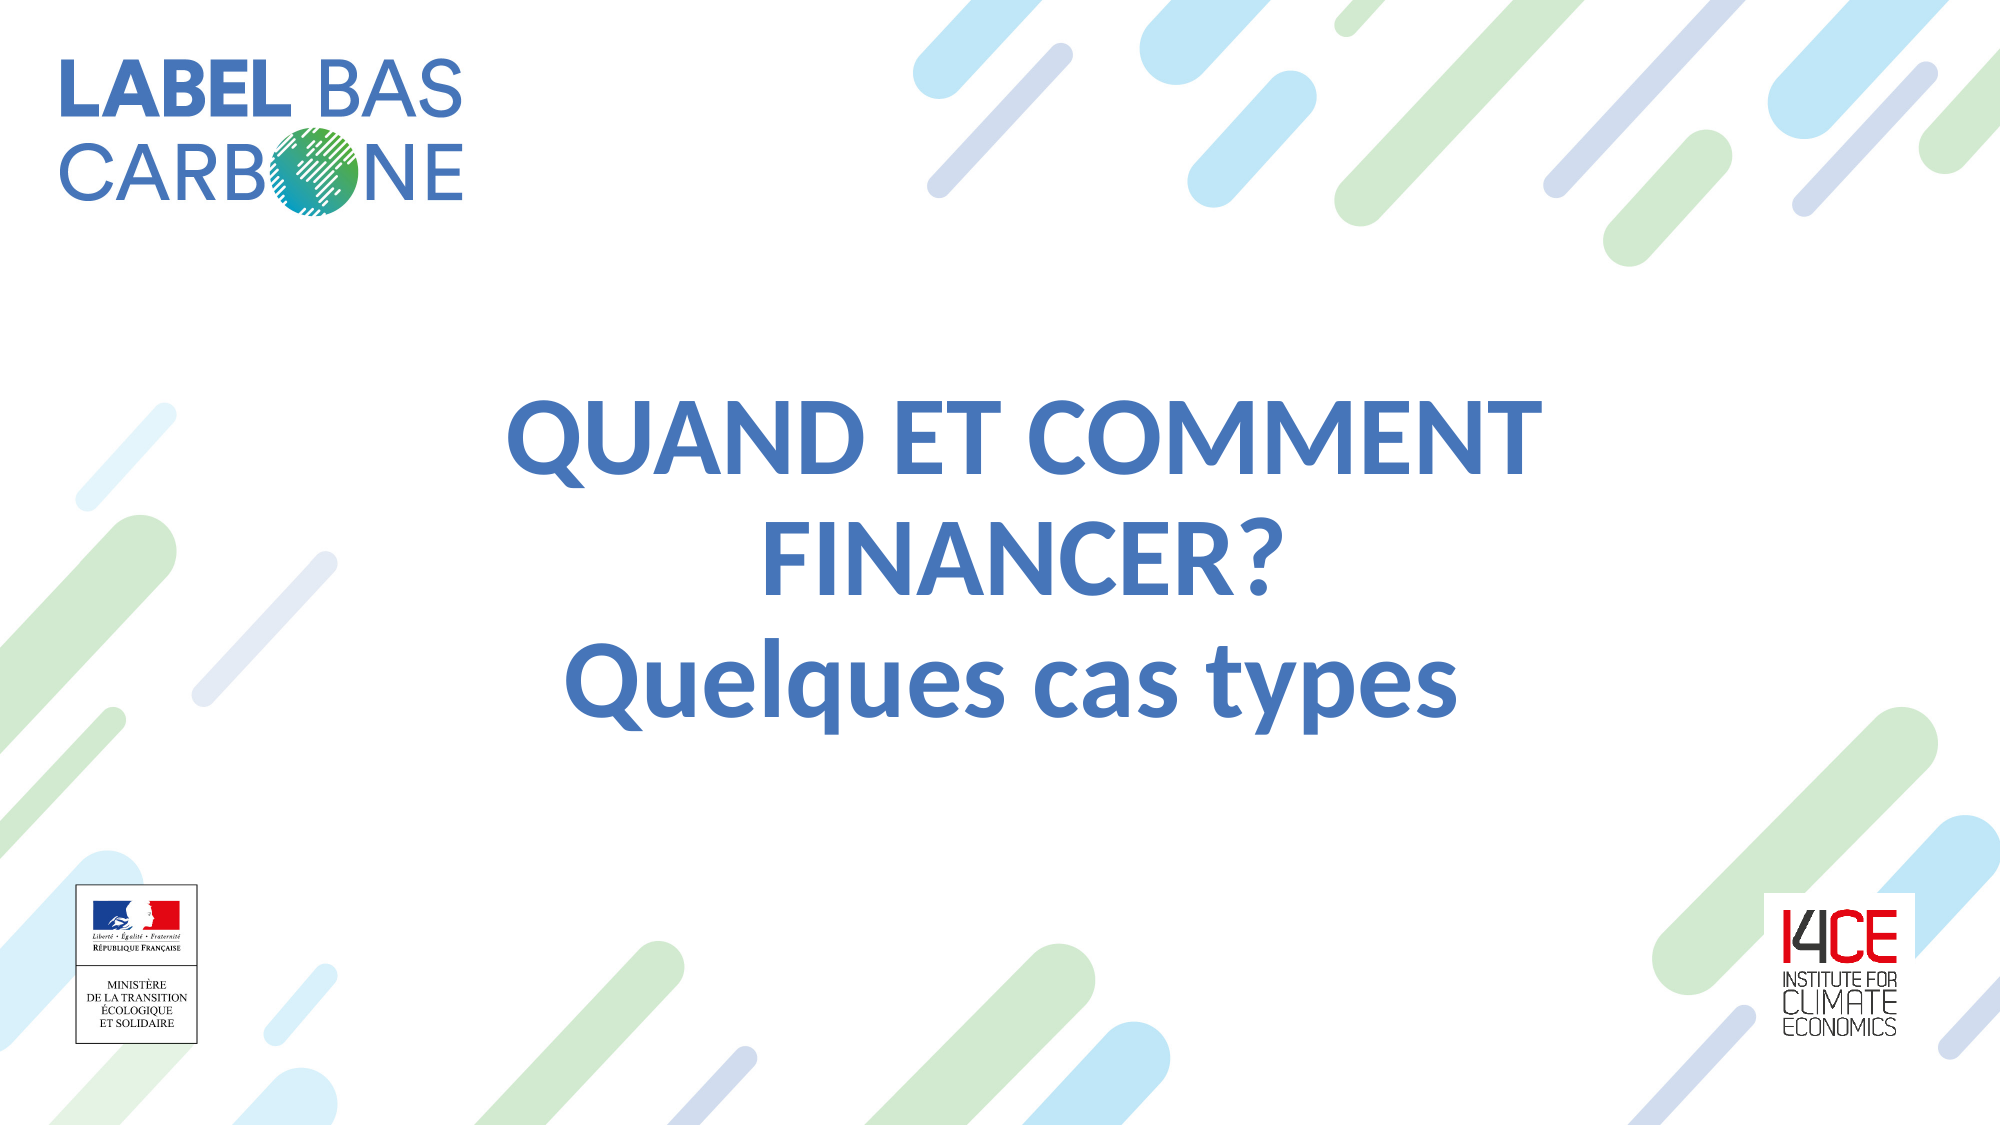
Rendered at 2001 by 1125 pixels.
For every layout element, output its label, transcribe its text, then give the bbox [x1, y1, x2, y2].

text_box QUAND ET COMMENT FINANCER? Quelques cas types [453, 369, 1597, 545]
picture [0, 0, 2000, 1125]
